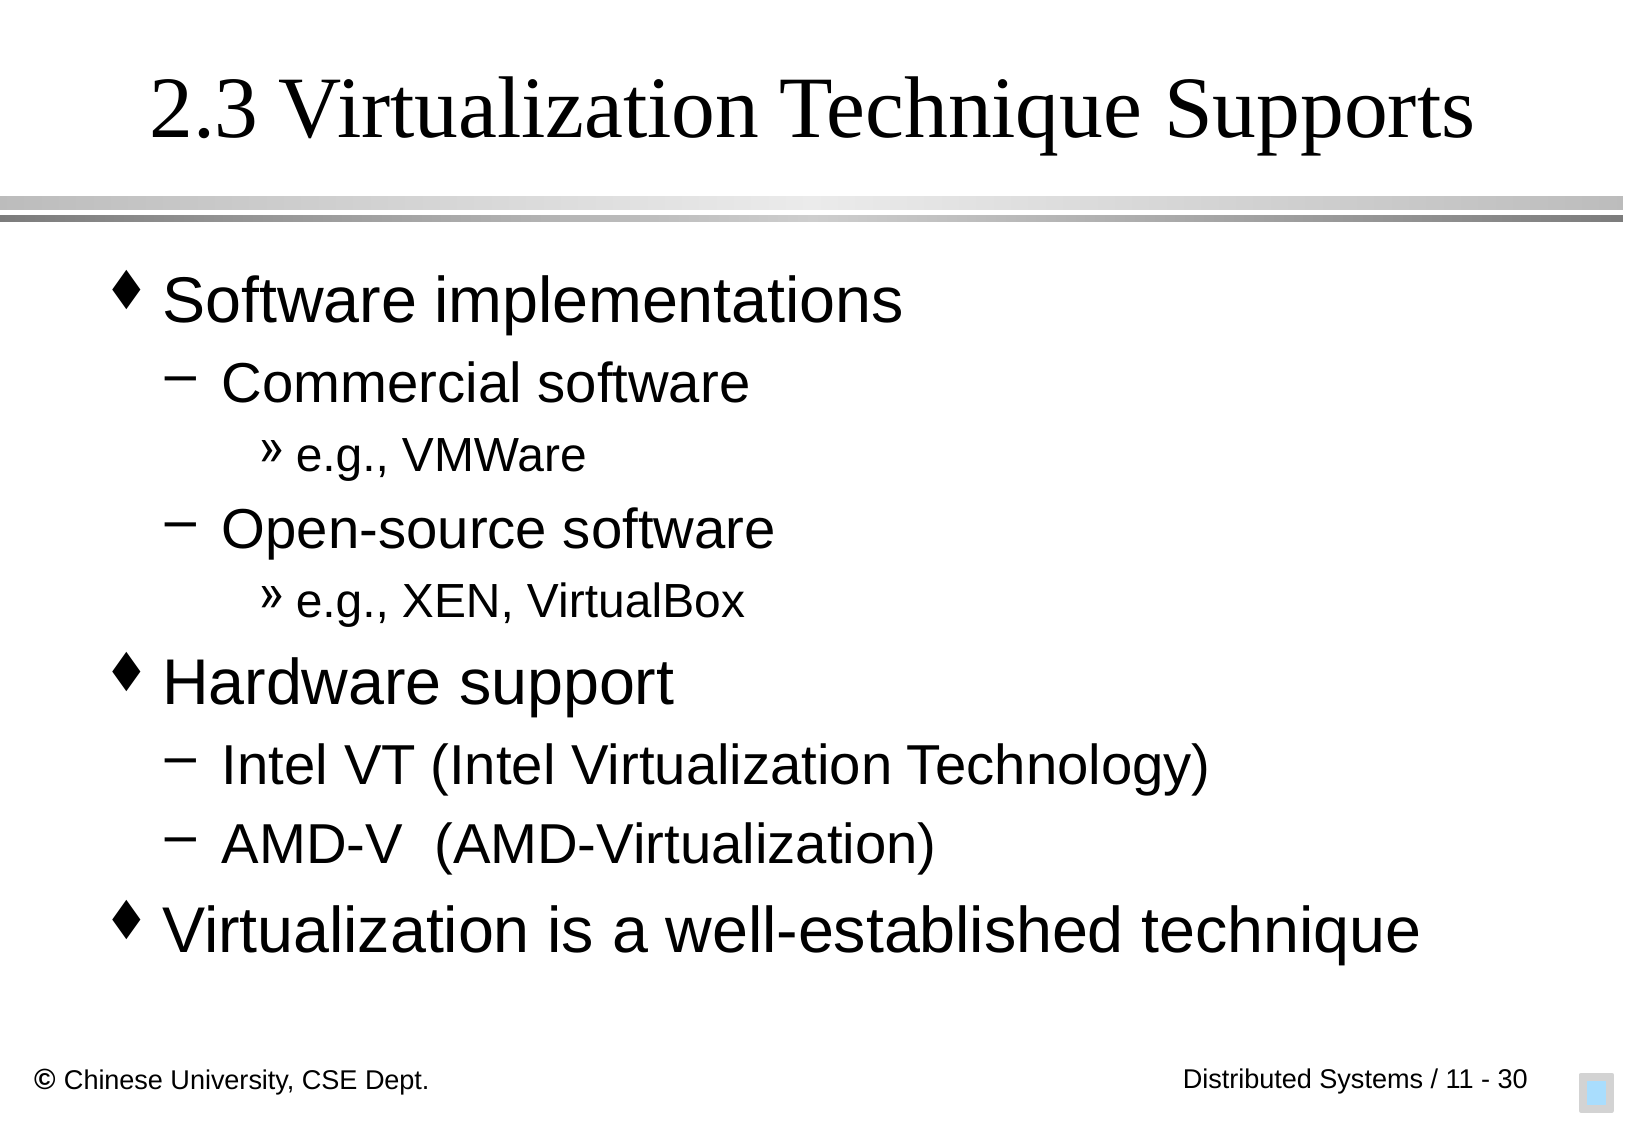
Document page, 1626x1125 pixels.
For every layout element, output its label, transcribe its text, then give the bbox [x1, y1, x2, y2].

text_box [1580, 1074, 1612, 1111]
title 2.3 Virtualization Technique Supports [50, 62, 1575, 163]
list Software implementations Commercial software e.g., VMWare Open-source software e.g., XEN, VirtualBox Hardware support Intel VT (Intel Virtualization Technology) AMD-V (AMD-Virtualization) Virtualization is a well-established technique [93, 249, 1588, 1038]
